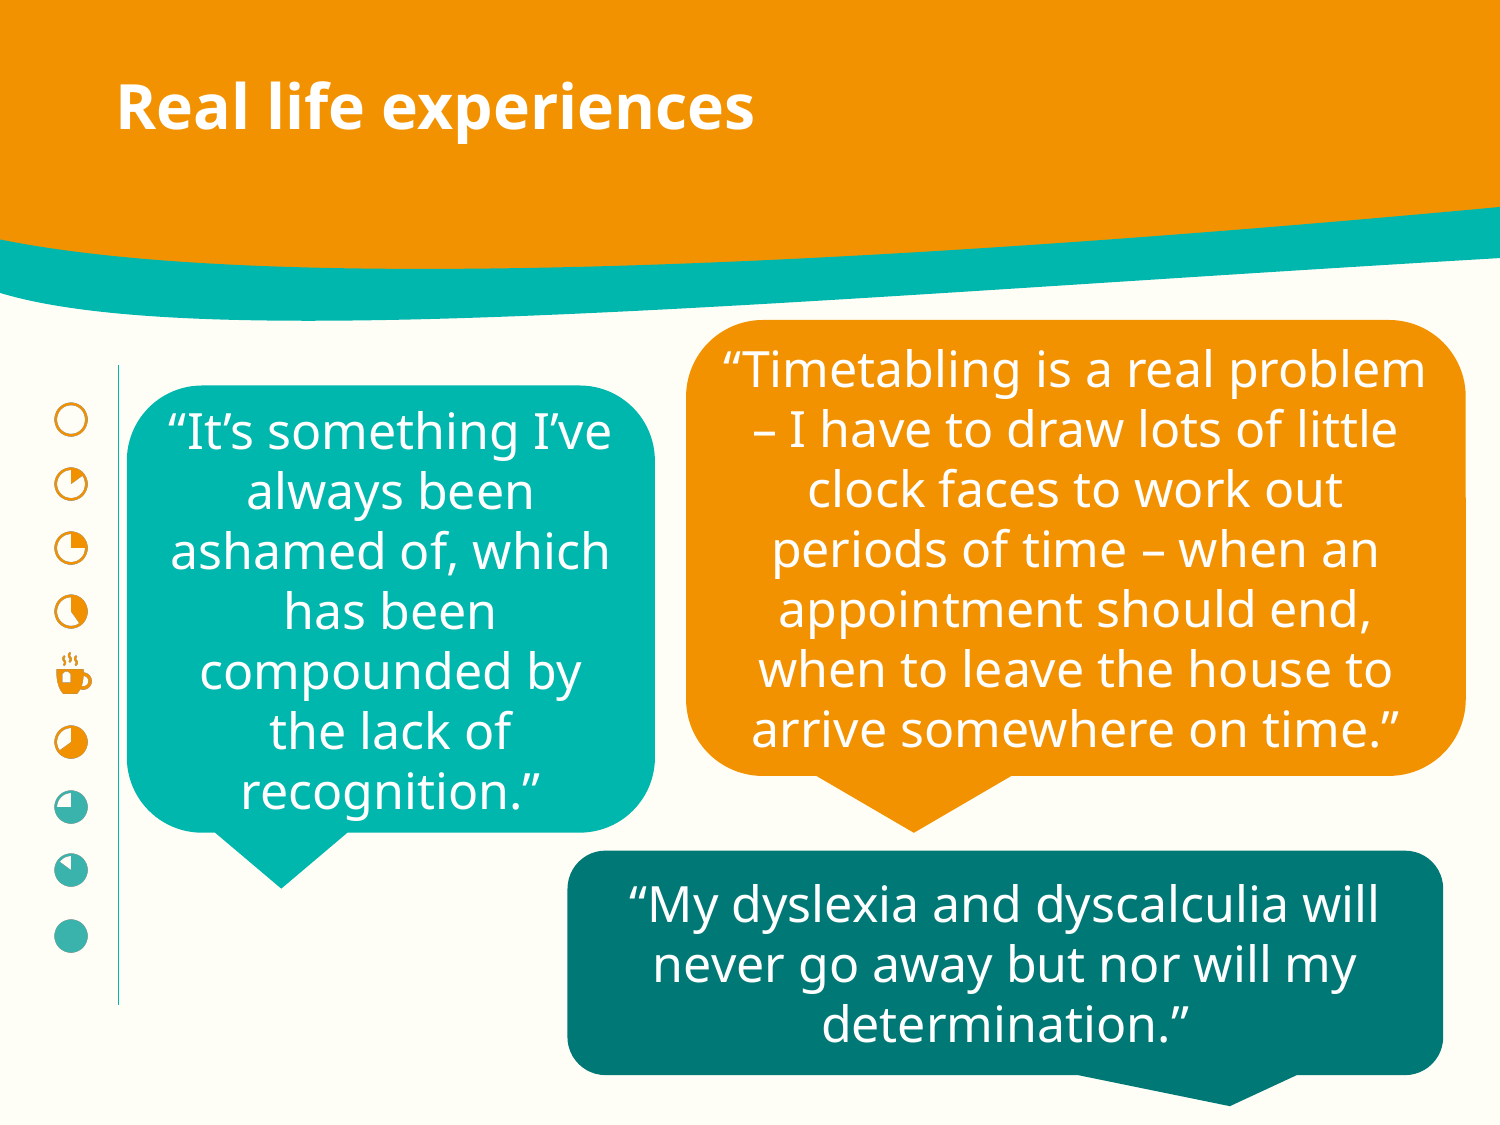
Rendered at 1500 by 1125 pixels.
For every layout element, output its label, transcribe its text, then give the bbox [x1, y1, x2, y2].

picture [50, 463, 92, 505]
picture [50, 849, 92, 891]
picture [50, 527, 92, 569]
list Real life experiences [100, 67, 1411, 258]
picture [50, 398, 92, 441]
text_box “Timetabling is a real problem – I have to draw lots of little clock faces to work out periods of time – when an appointment should end, when to leave the house to arrive somewhere on time.” [686, 319, 1466, 833]
picture [50, 721, 92, 763]
picture [50, 786, 92, 828]
picture [47, 646, 101, 700]
text_box “My dyslexia and dyscalculia will never go away but nor will my determination.” [567, 850, 1444, 1107]
text_box “It’s something I’ve always been ashamed of, which has been compounded by the lack of recognition.” [126, 385, 655, 889]
picture [50, 915, 92, 957]
picture [50, 590, 92, 633]
